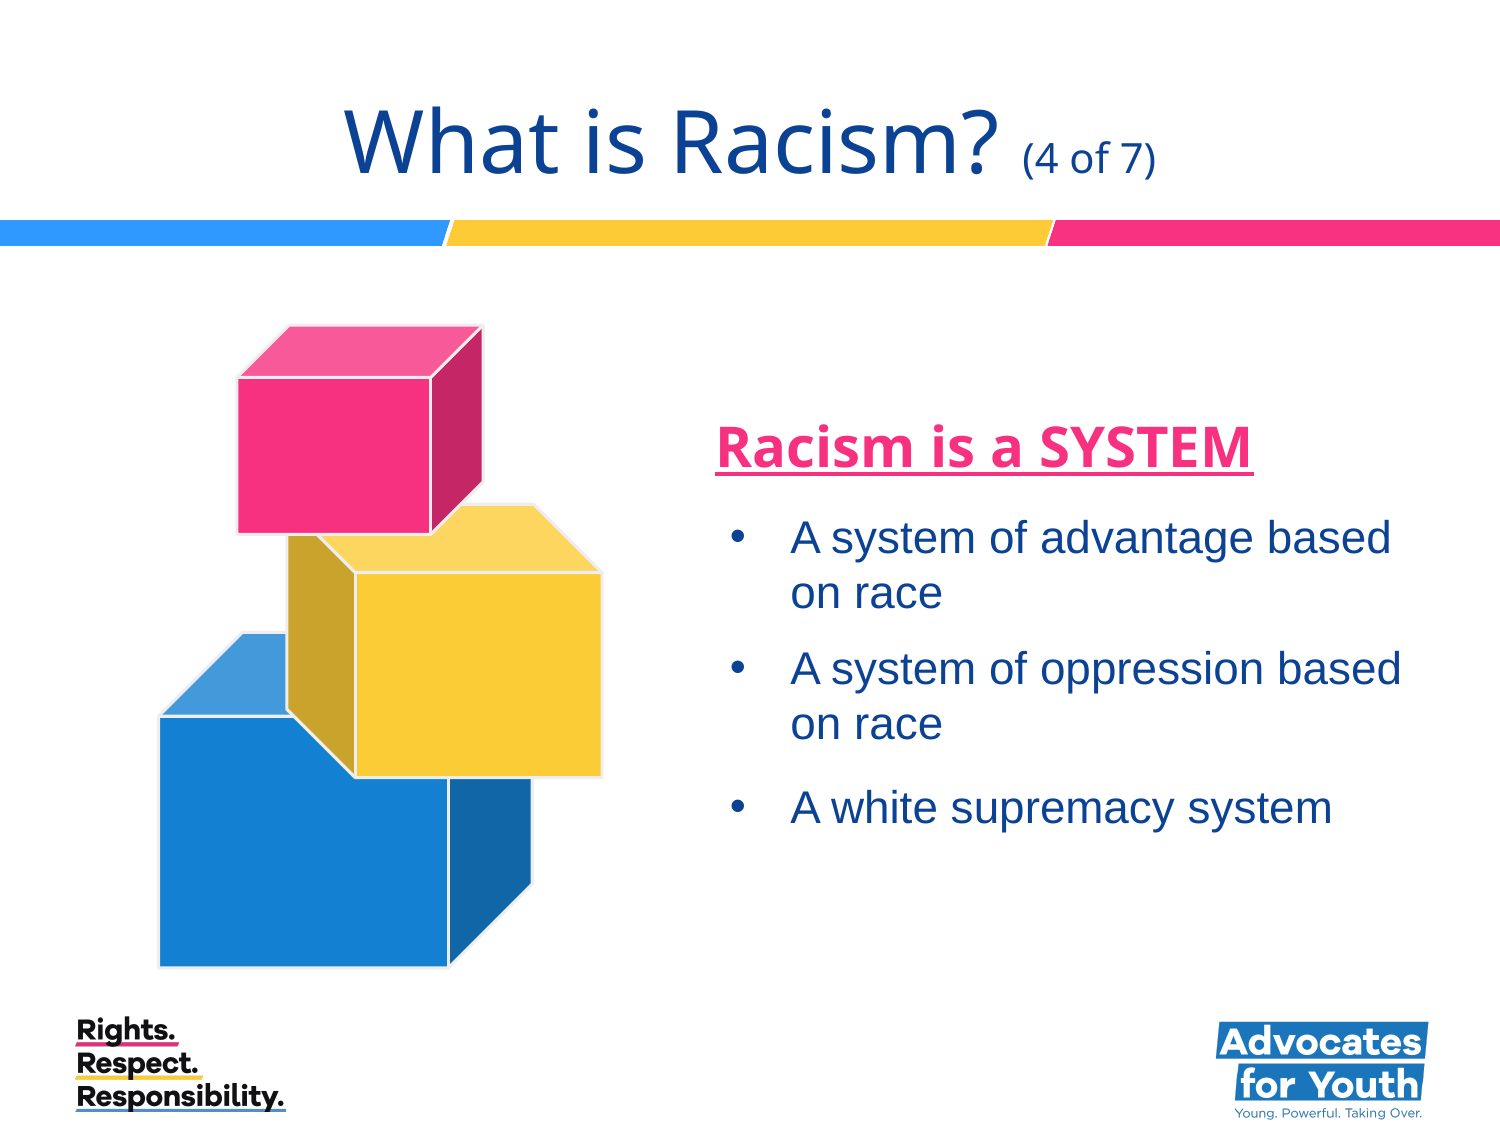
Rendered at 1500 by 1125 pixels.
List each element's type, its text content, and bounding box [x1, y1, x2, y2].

text_box [286, 504, 603, 778]
picture [0, 207, 1500, 258]
title What is Racism? (4 of 7) [75, 45, 1425, 233]
list Racism is a SYSTEM A system of advantage based on race A system of oppression based on race A white supremacy system [700, 403, 1430, 946]
text_box [158, 632, 533, 968]
text_box [236, 325, 484, 535]
